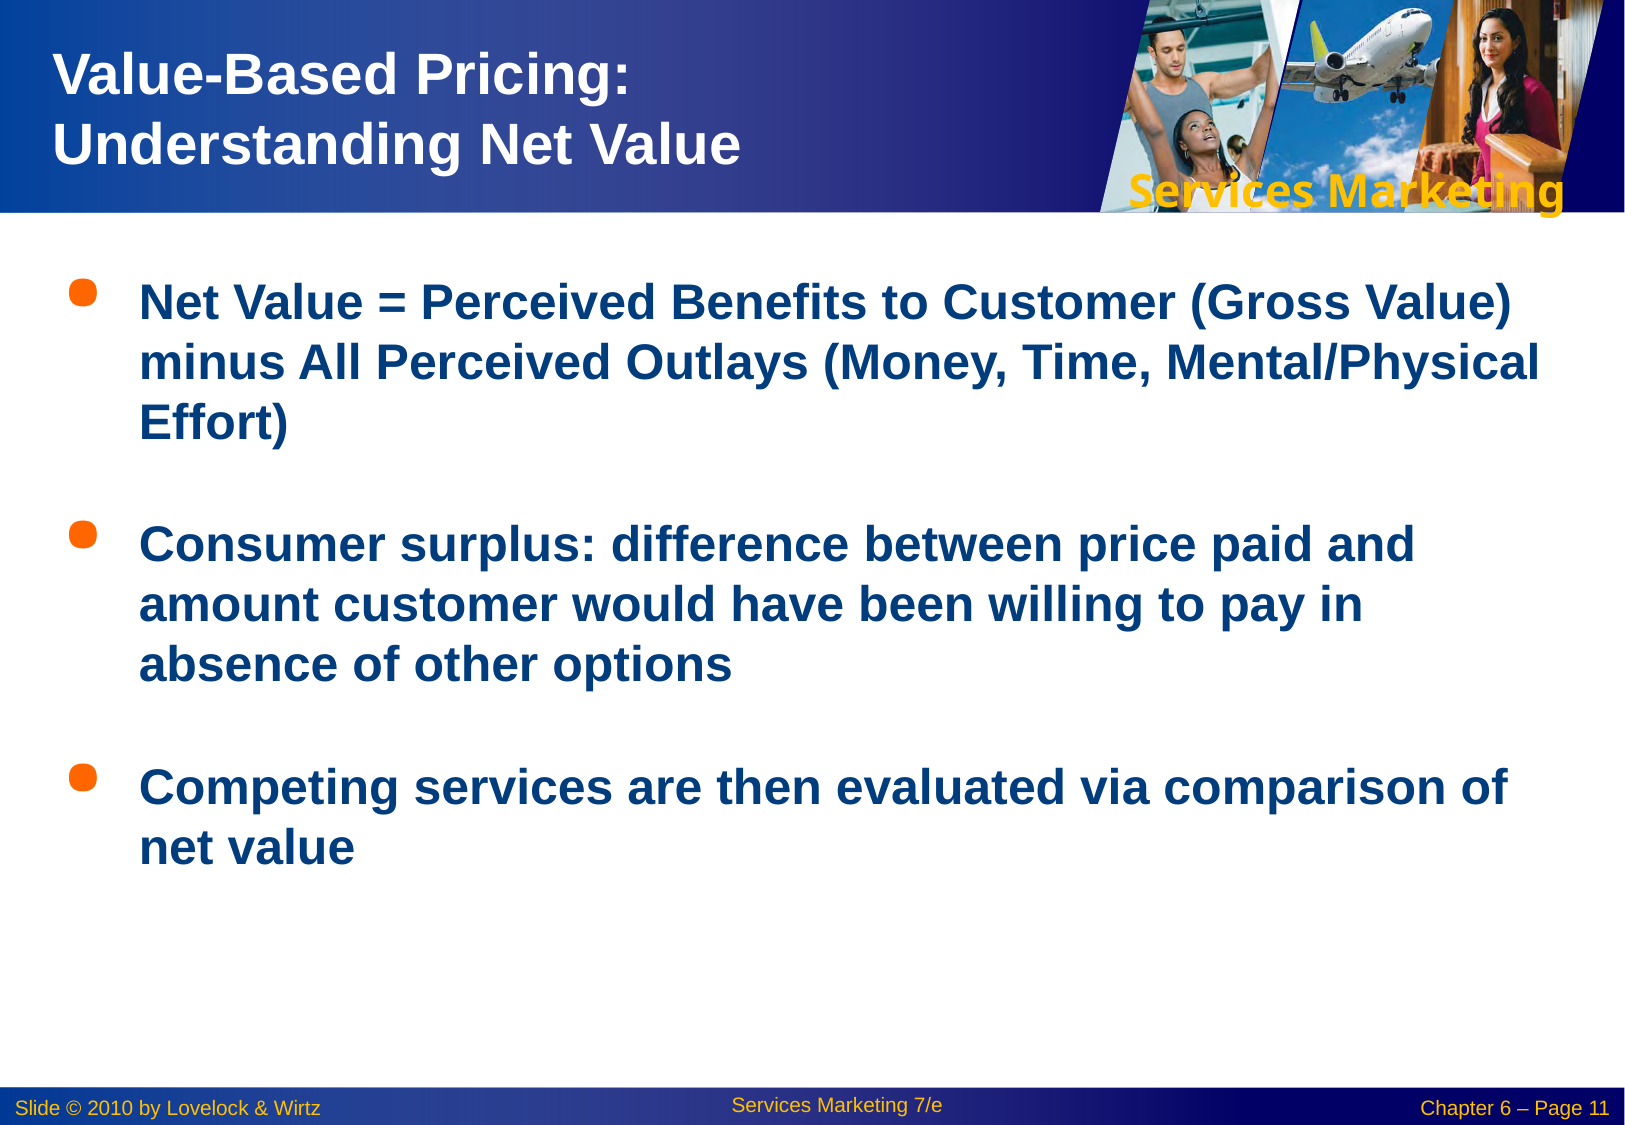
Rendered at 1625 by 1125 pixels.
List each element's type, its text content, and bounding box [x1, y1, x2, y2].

title Value-Based Pricing: Understanding Net Value [36, 37, 1088, 176]
picture [1100, 0, 1604, 213]
list Net Value = Perceived Benefits to Customer (Gross Value) minus All Perceived Outlays (Money, Time, Mental/Physical Effort) Consumer surplus: difference between price paid and amount customer would have been willing to pay in absence of other options Competing services are then evaluated via comparison of net value [49, 261, 1588, 1051]
picture [1162, 186, 1172, 192]
picture [1546, 187, 1556, 202]
